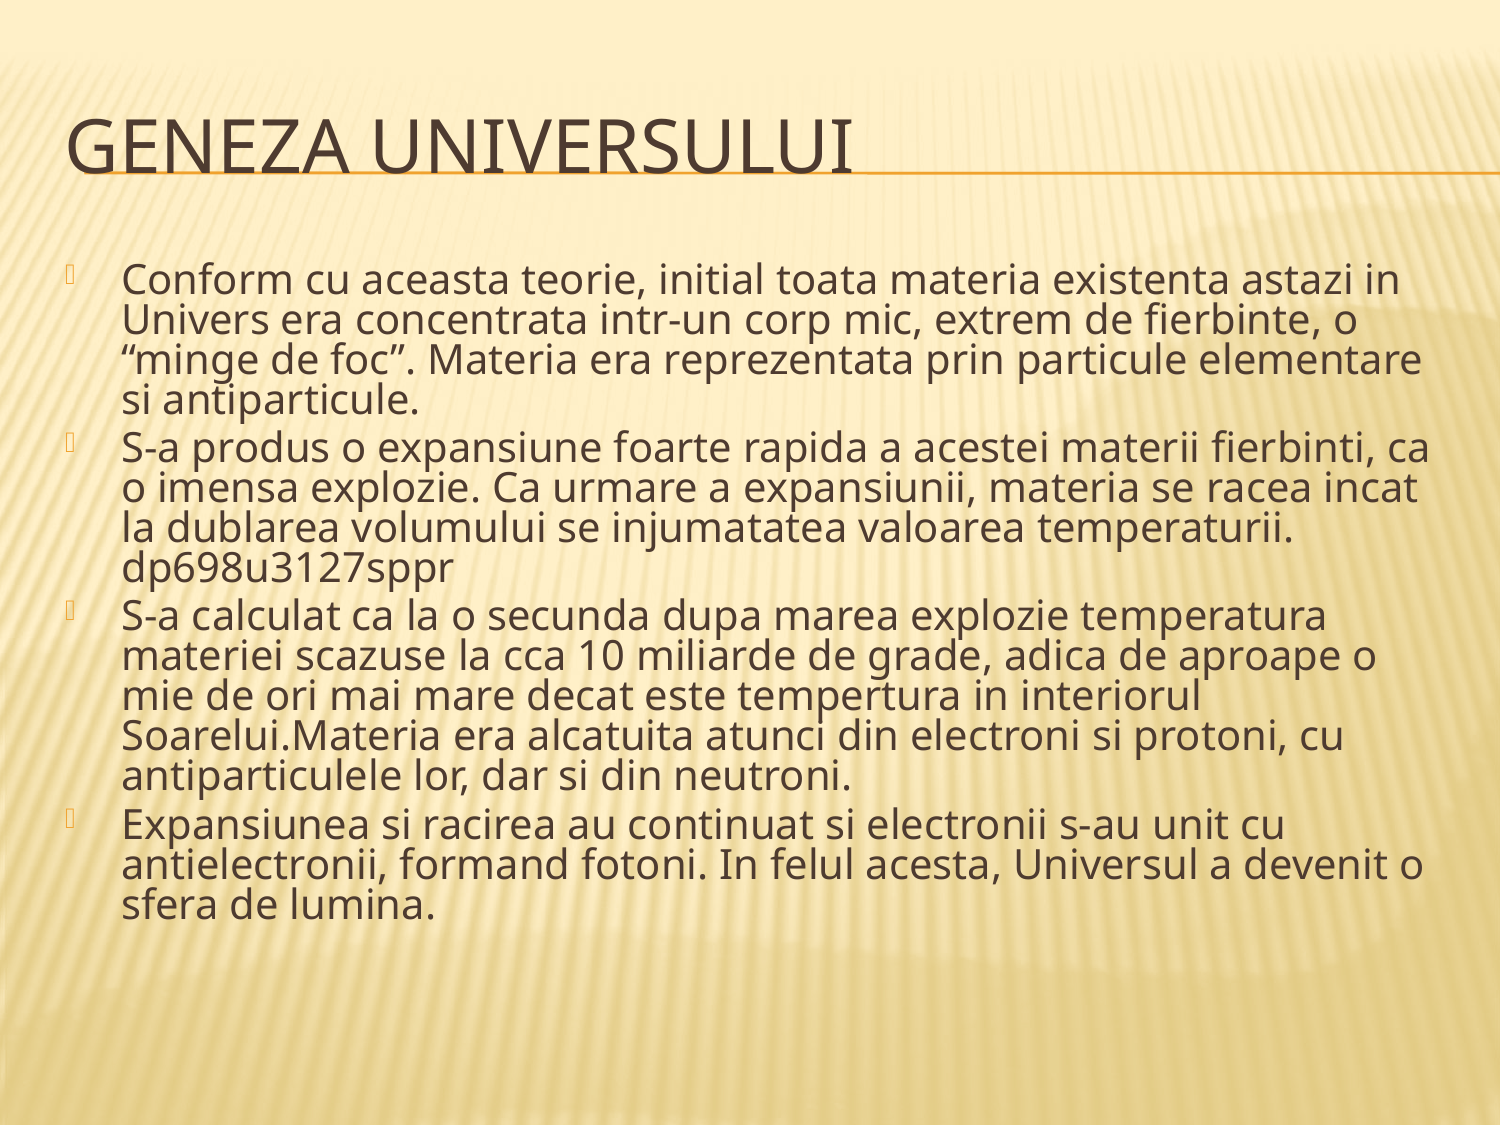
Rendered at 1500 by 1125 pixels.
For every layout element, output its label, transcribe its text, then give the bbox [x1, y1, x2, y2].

list Conform cu aceasta teorie, initial toata materia existenta astazi in Univers era concentrata intr-un corp mic, extrem de fierbinte, o “minge de foc”. Materia era reprezentata prin particule elementare si antiparticule. S-a produs o expansiune foarte rapida a acestei materii fierbinti, ca o imensa explozie. Ca urmare a expansiunii, materia se racea incat la dublarea volumului se injumatatea valoarea temperaturii. dp698u3127sppr S-a calculat ca la o secunda dupa marea explozie temperatura materiei scazuse la cca 10 miliarde de grade, adica de aproape o mie de ori mai mare decat este tempertura in interiorul Soarelui.Materia era alcatuita atunci din electroni si protoni, cu antiparticulele lor, dar si din neutroni. Expansiunea si racirea au continuat si electronii s-au unit cu antielectronii, formand fotoni. In felul acesta, Universul a devenit o sfera de lumina. [49, 254, 1476, 998]
title GENEZA UNIVERSULUI [50, 75, 1475, 213]
